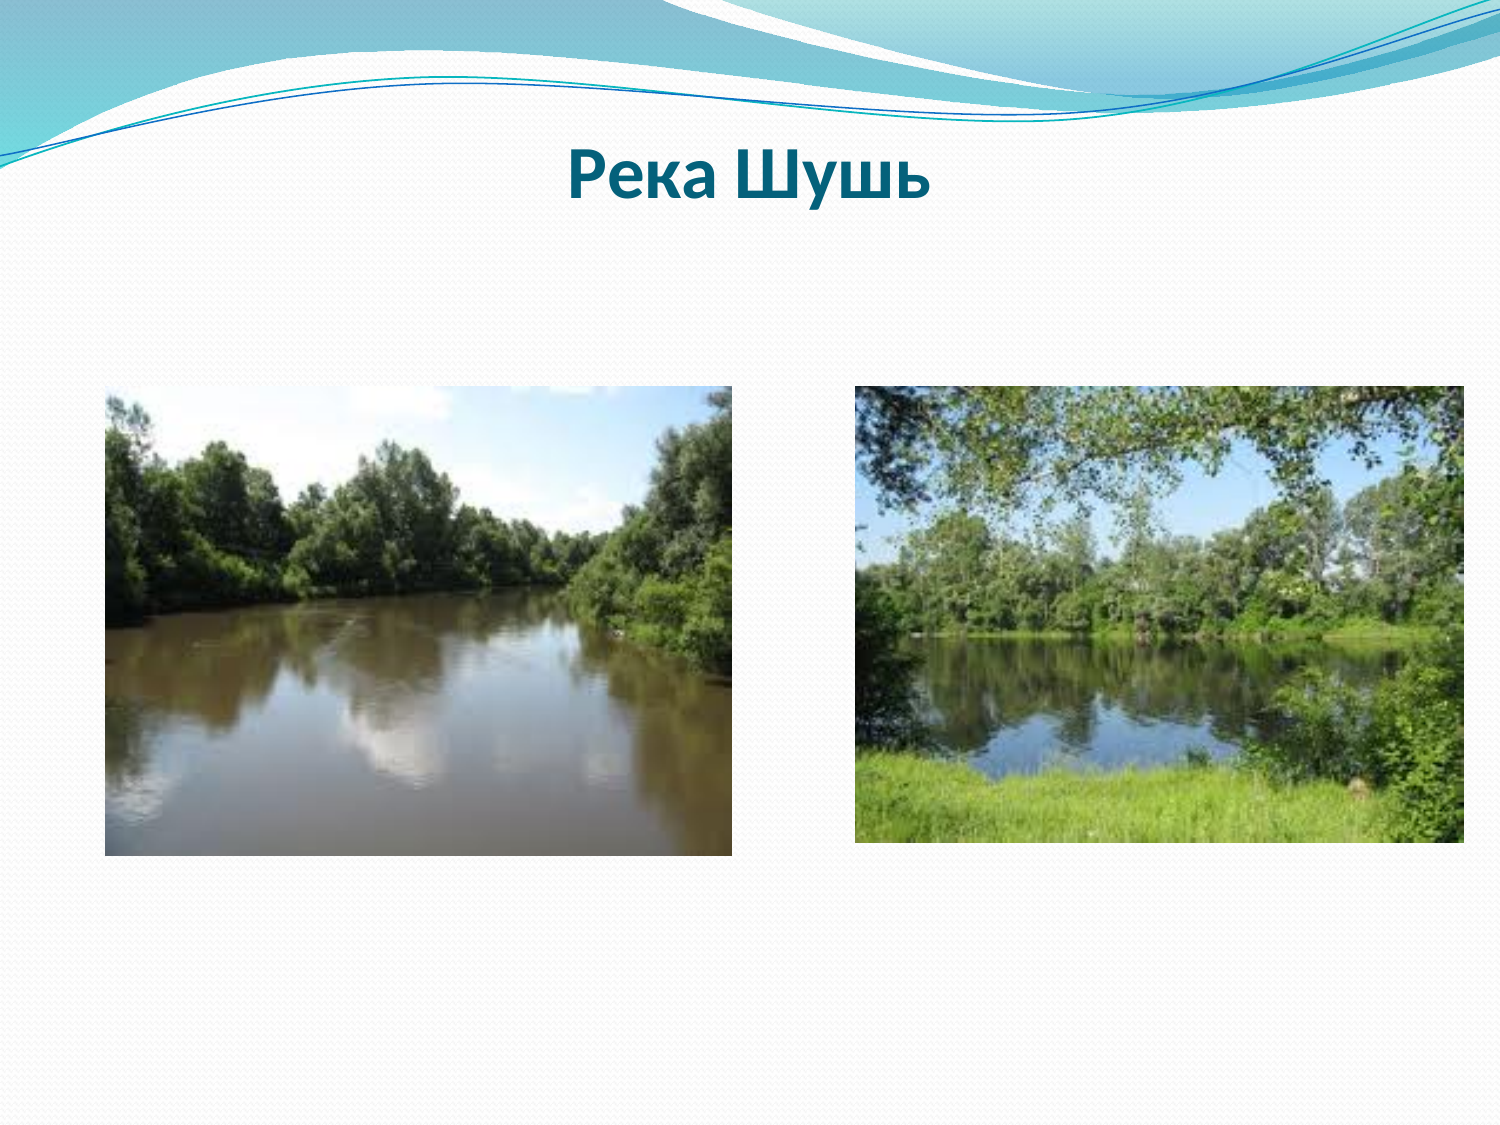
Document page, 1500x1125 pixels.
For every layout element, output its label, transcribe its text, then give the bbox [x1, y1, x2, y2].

title Река Шушь [75, 115, 1425, 304]
picture [105, 386, 732, 856]
picture [855, 386, 1464, 843]
